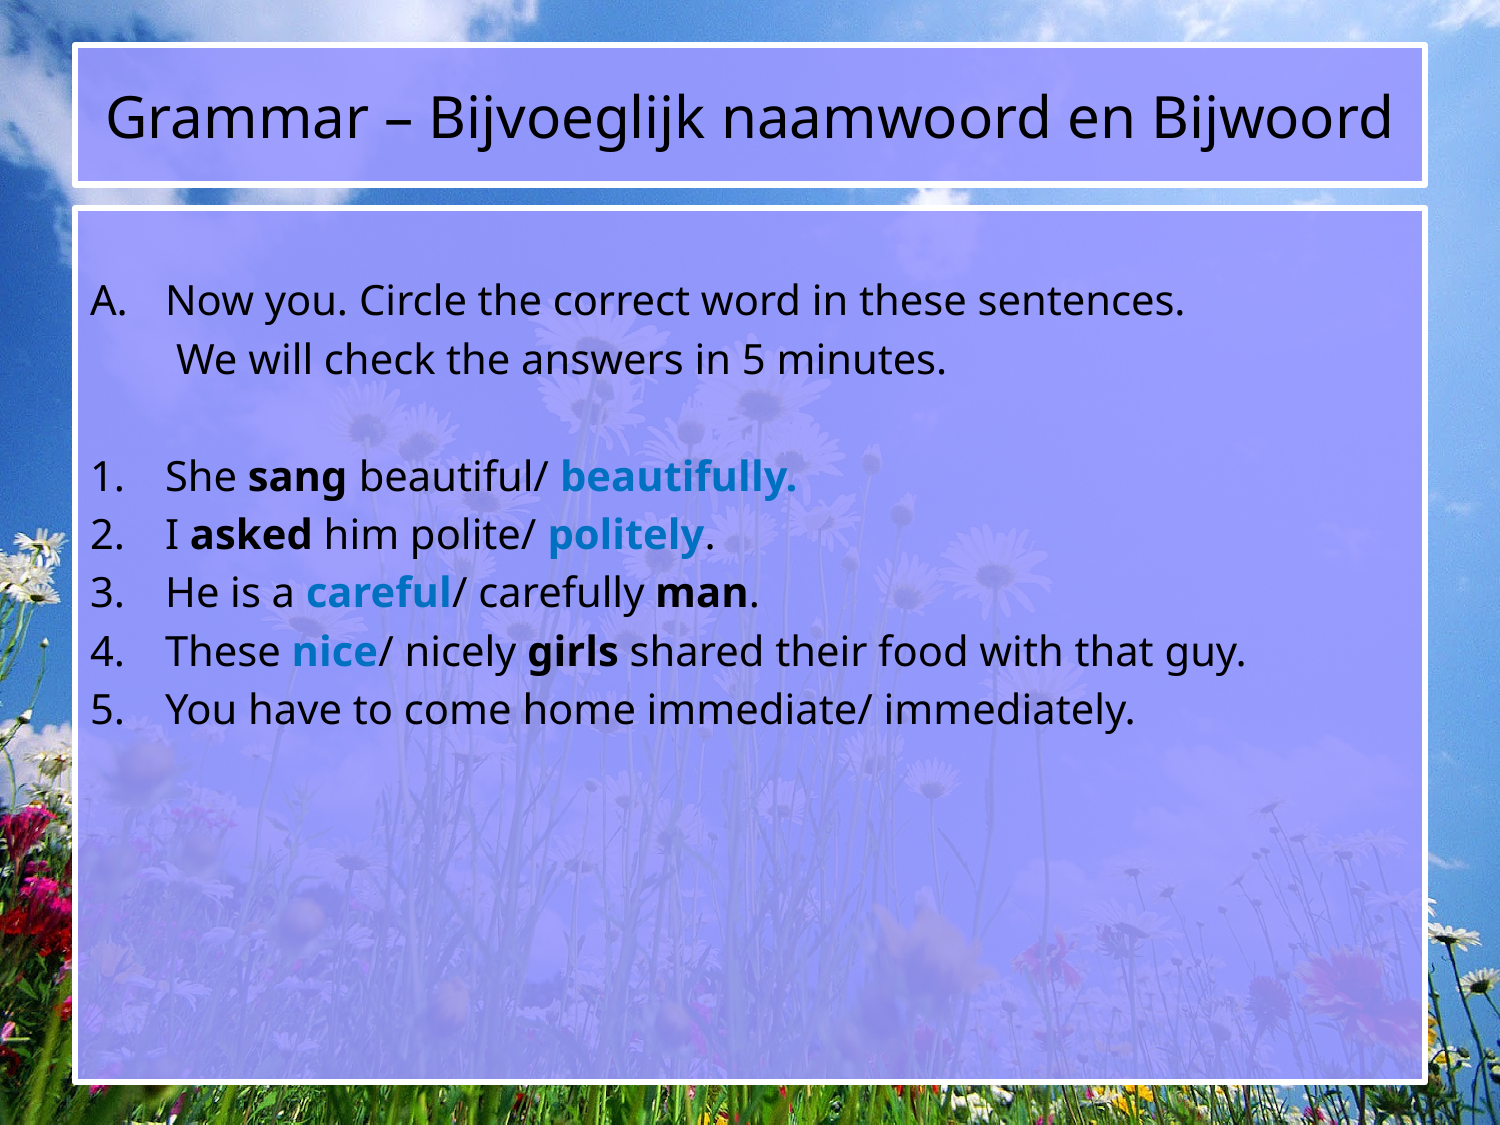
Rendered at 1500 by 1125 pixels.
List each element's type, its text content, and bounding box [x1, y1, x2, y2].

list Now you. Circle the correct word in these sentences. We will check the answers in 5 minutes. She sang beautiful/ beautifully. I asked him polite/ politely. He is a careful/ carefully man. These nice/ nicely girls shared their food with that guy. You have to come home immediate/ immediately. [72, 205, 1428, 1085]
title Grammar – Bijvoeglijk naamwoord en Bijwoord [72, 42, 1428, 188]
picture [0, 0, 1500, 1125]
